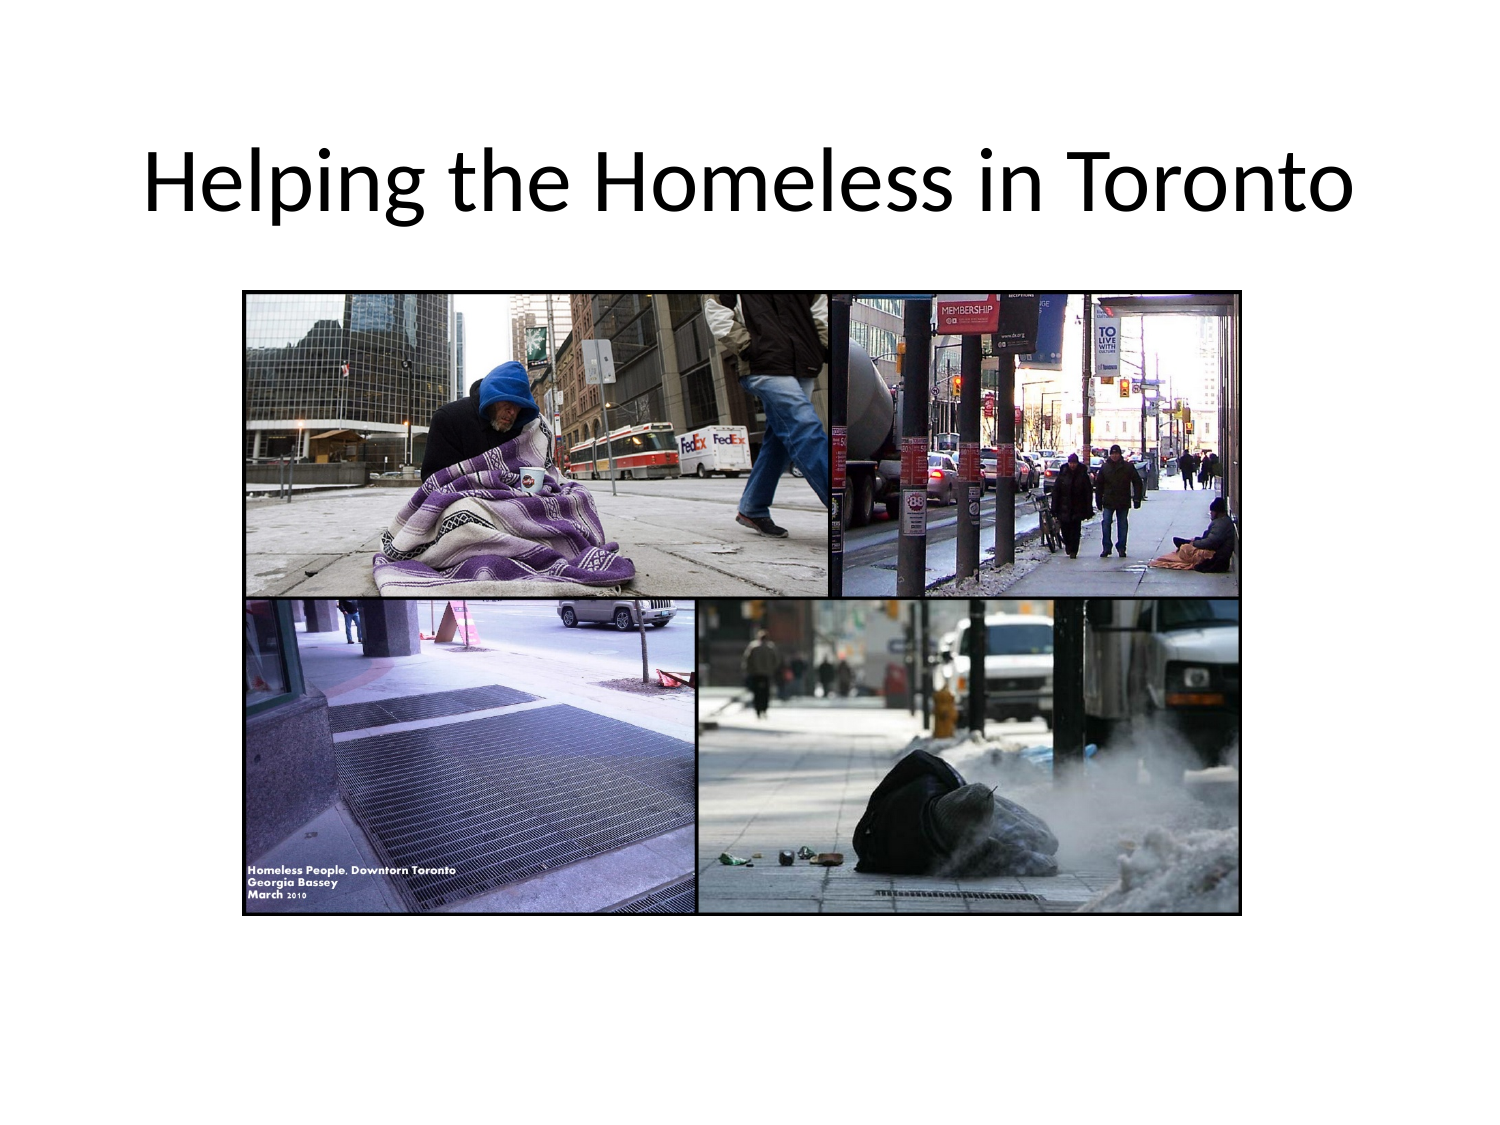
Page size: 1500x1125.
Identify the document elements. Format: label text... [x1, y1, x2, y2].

picture [241, 290, 1242, 916]
title Helping the Homeless in Toronto [112, 54, 1388, 296]
